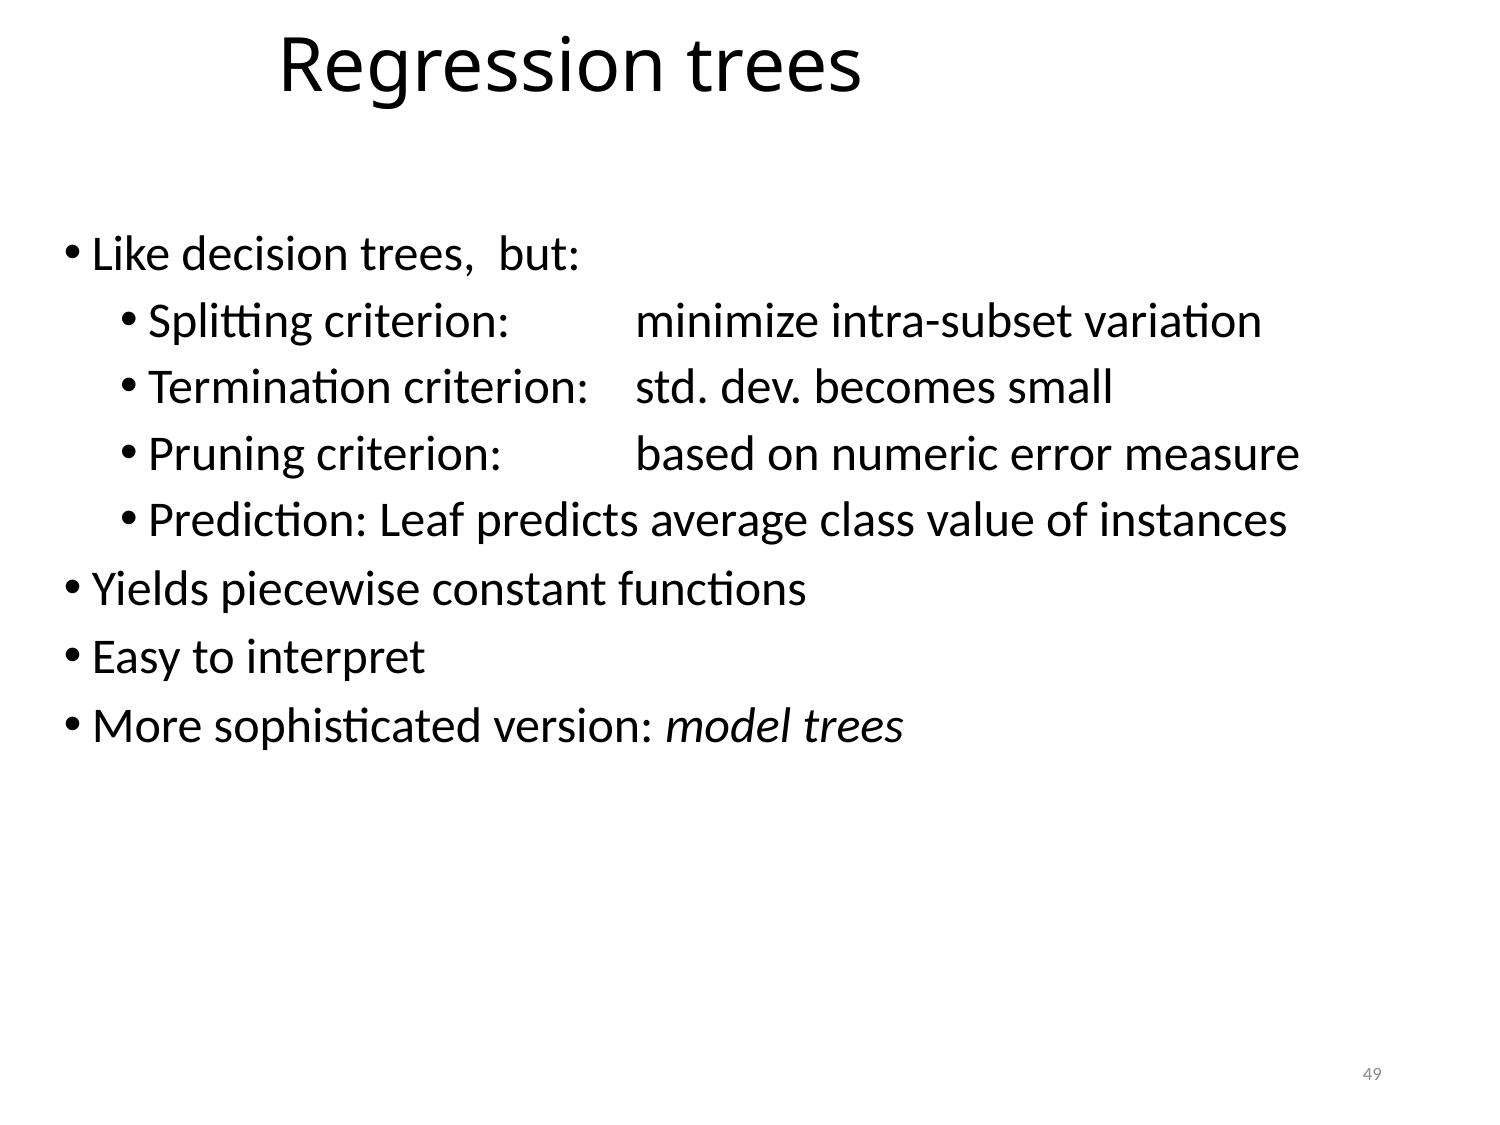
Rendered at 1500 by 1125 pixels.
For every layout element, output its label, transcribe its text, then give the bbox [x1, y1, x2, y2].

slide_number 49 [1059, 1042, 1397, 1103]
title Regression trees [262, 0, 1500, 148]
list Like decision trees, but: Splitting criterion: minimize intra-subset variation Termination criterion: std. dev. becomes small Pruning criterion: based on numeric error measure Prediction: Leaf predicts average class value of instances Yields piecewise constant functions Easy to interpret More sophisticated version: model trees [48, 220, 1377, 873]
